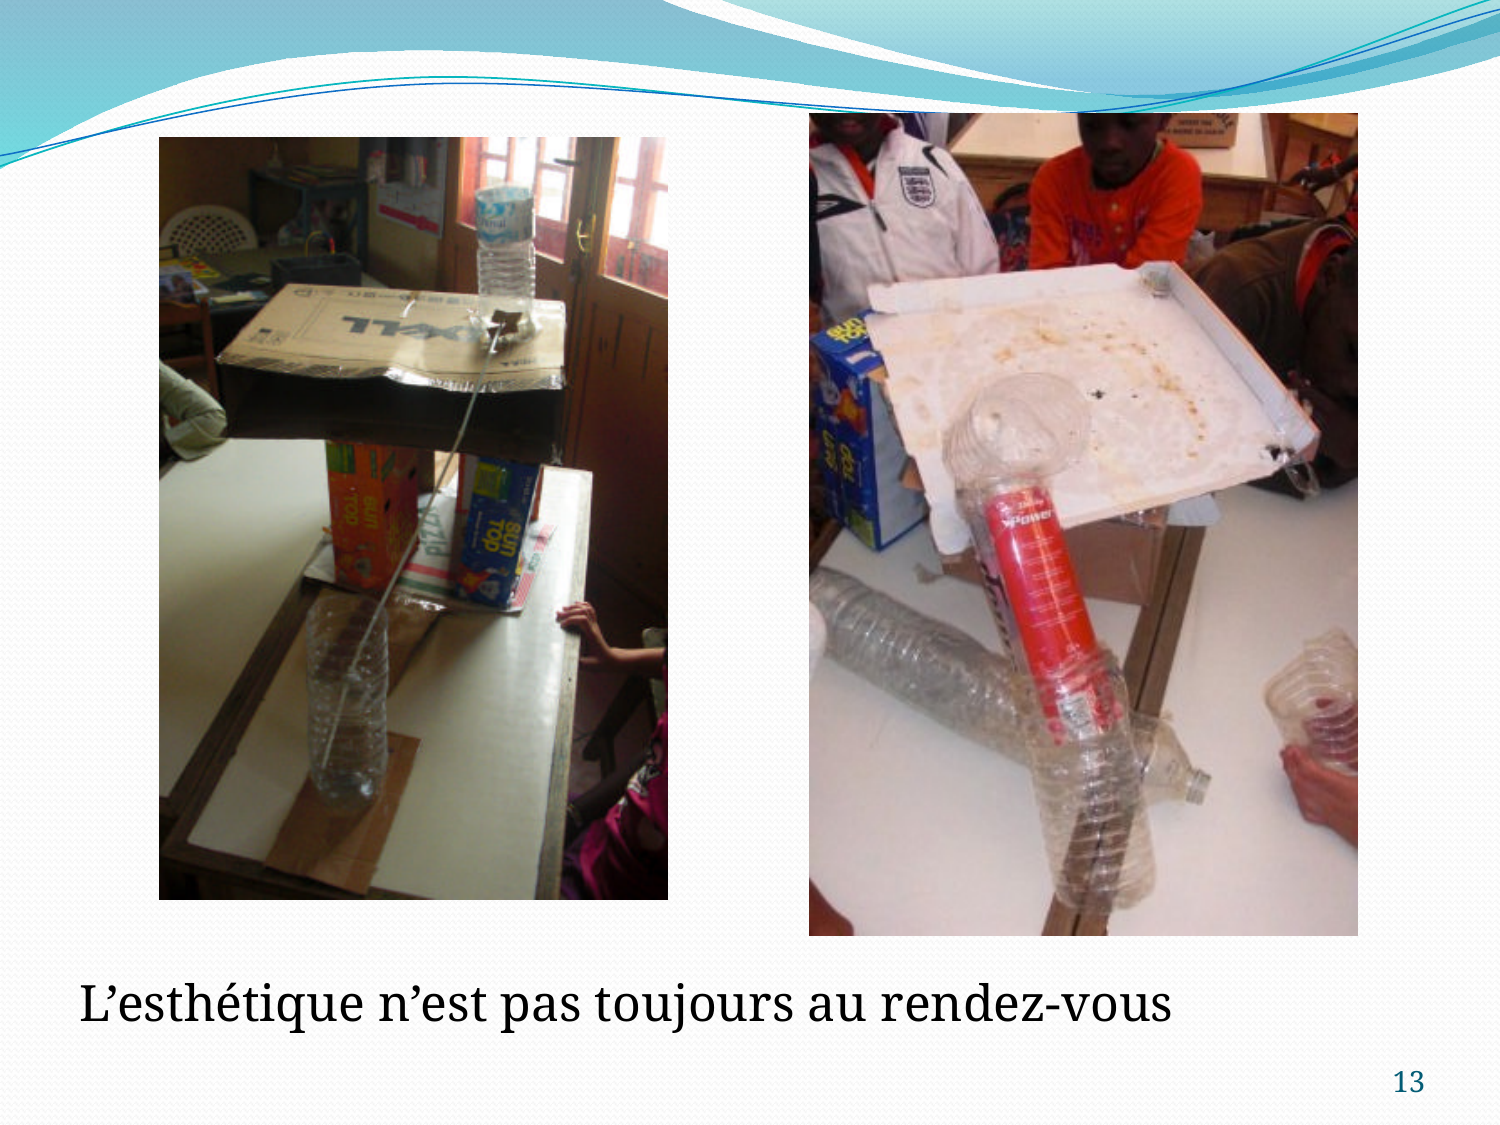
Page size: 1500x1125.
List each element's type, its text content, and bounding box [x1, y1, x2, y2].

picture [159, 136, 668, 900]
text_box L’esthétique n’est pas toujours au rendez-vous [64, 964, 1376, 1039]
picture [808, 113, 1358, 937]
slide_number 13 [1299, 1042, 1425, 1103]
